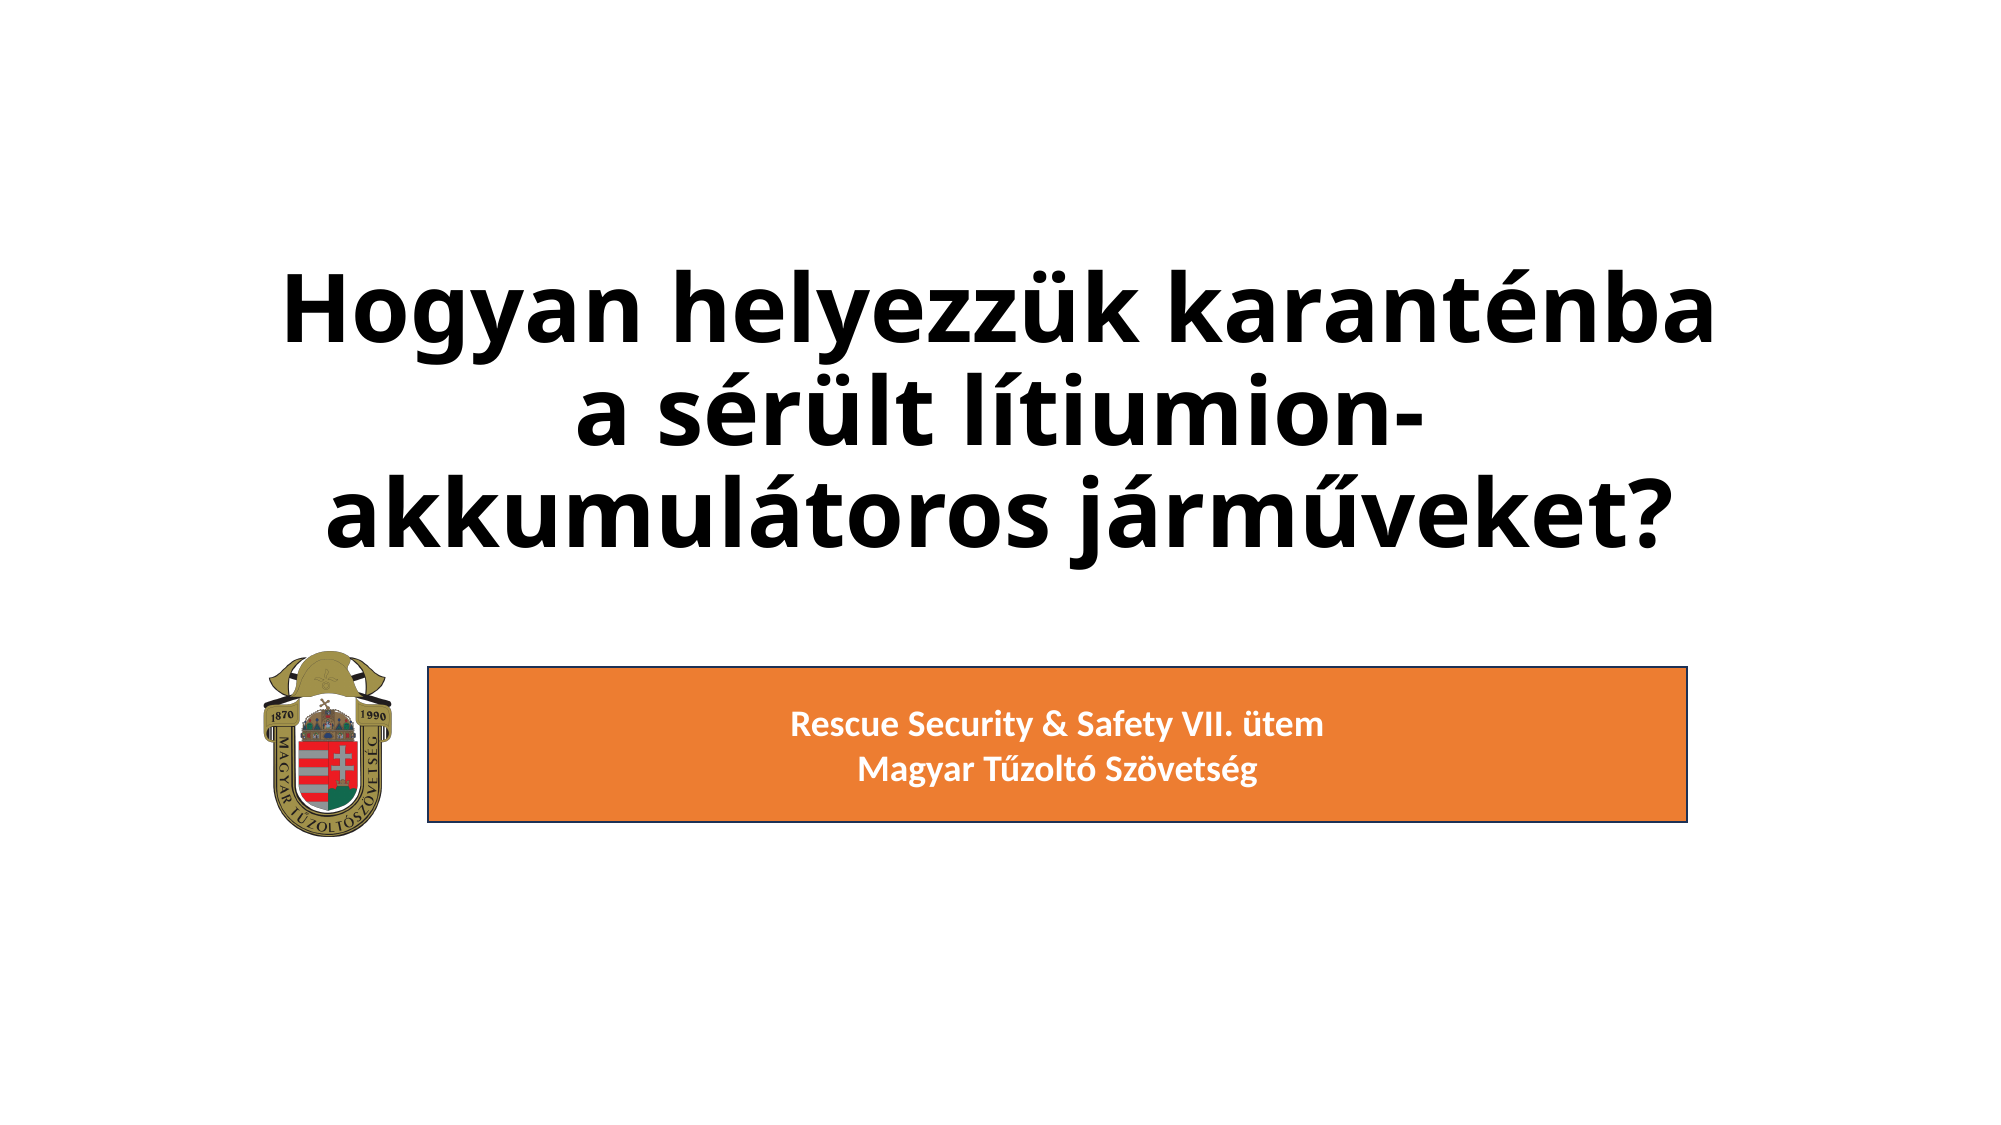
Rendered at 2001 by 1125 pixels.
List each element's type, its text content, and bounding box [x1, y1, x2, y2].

picture [234, 651, 421, 837]
title Hogyan helyezzük karanténba a sérült lítiumion-akkumulátoros járműveket? [249, 184, 1750, 576]
